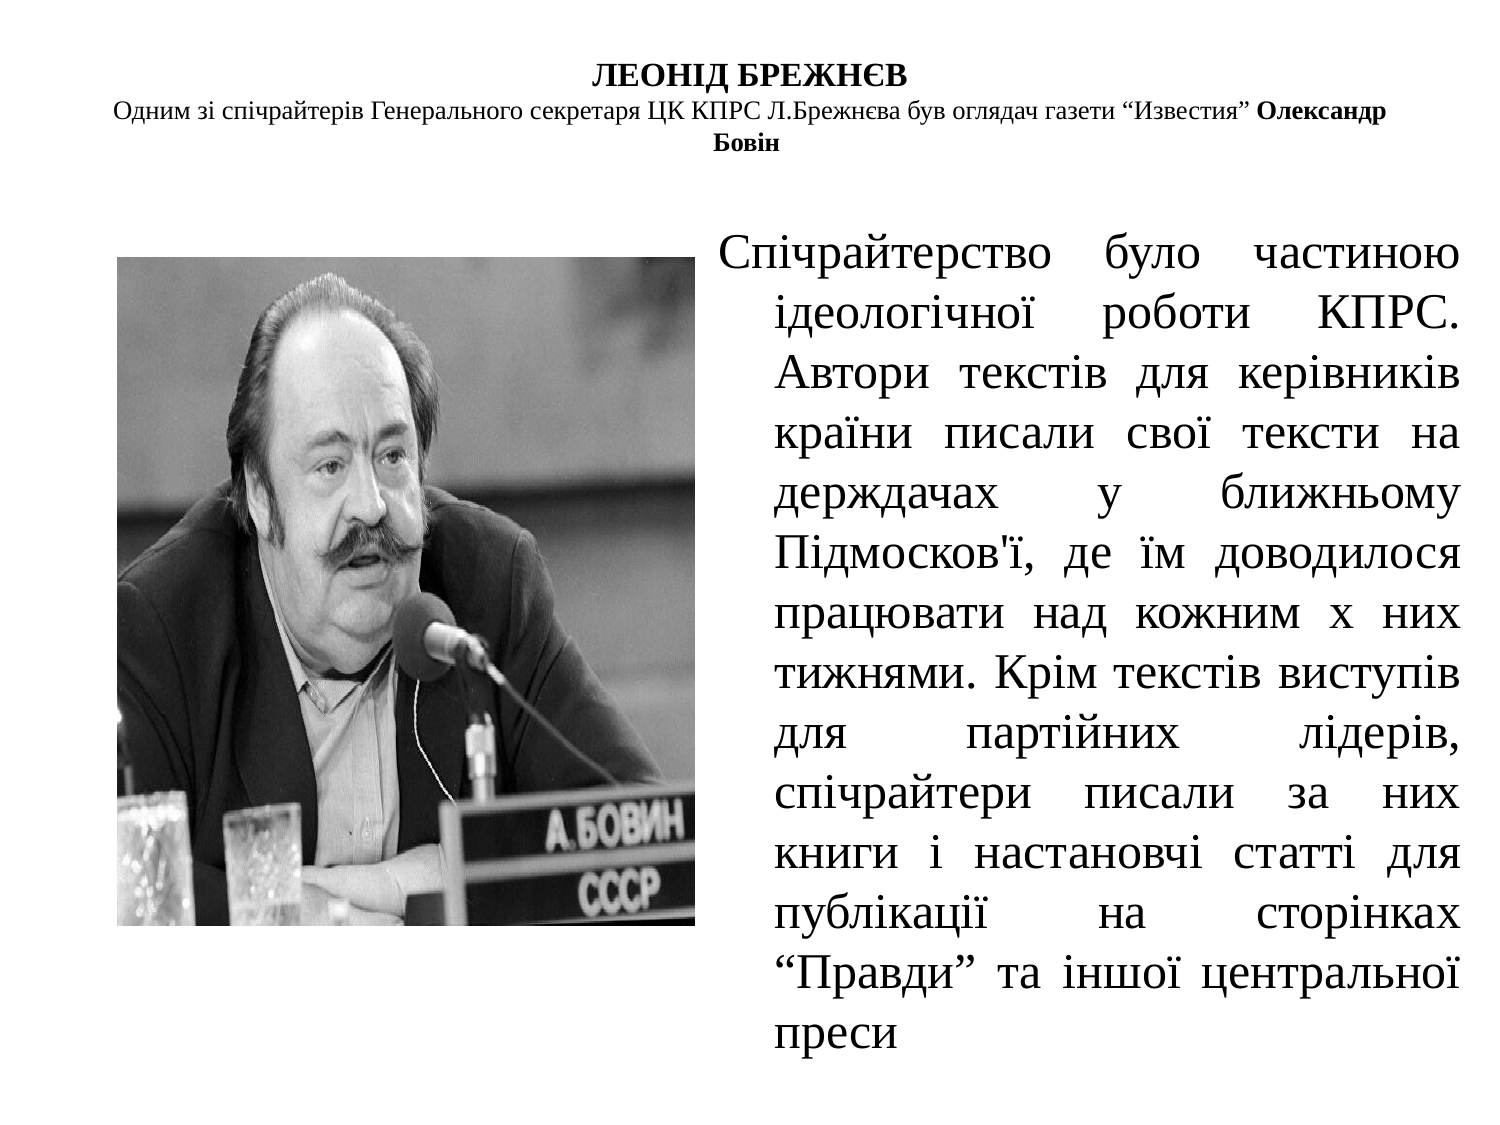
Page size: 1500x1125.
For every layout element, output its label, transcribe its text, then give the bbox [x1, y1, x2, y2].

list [116, 257, 695, 927]
list Спічрайтерство було частиною ідеологічної роботи КПРС. Автори текстів для керівників країни писали свої тексти на держдачах у ближньому Підмосков'ї, де їм доводилося працювати над кожним х них тижнями. Крім текстів виступів для партійних лідерів, спічрайтери писали за них книги і настановчі статті для публікації на сторінках “Правди” та іншої центральної преси [703, 210, 1477, 1005]
title ЛЕОНІД БРЕЖНЄВ Одним зі спічрайтерів Генерального секретаря ЦК КПРС Л.Брежнєва був оглядач газети “Известия” Олександр Бовін [75, 45, 1425, 164]
